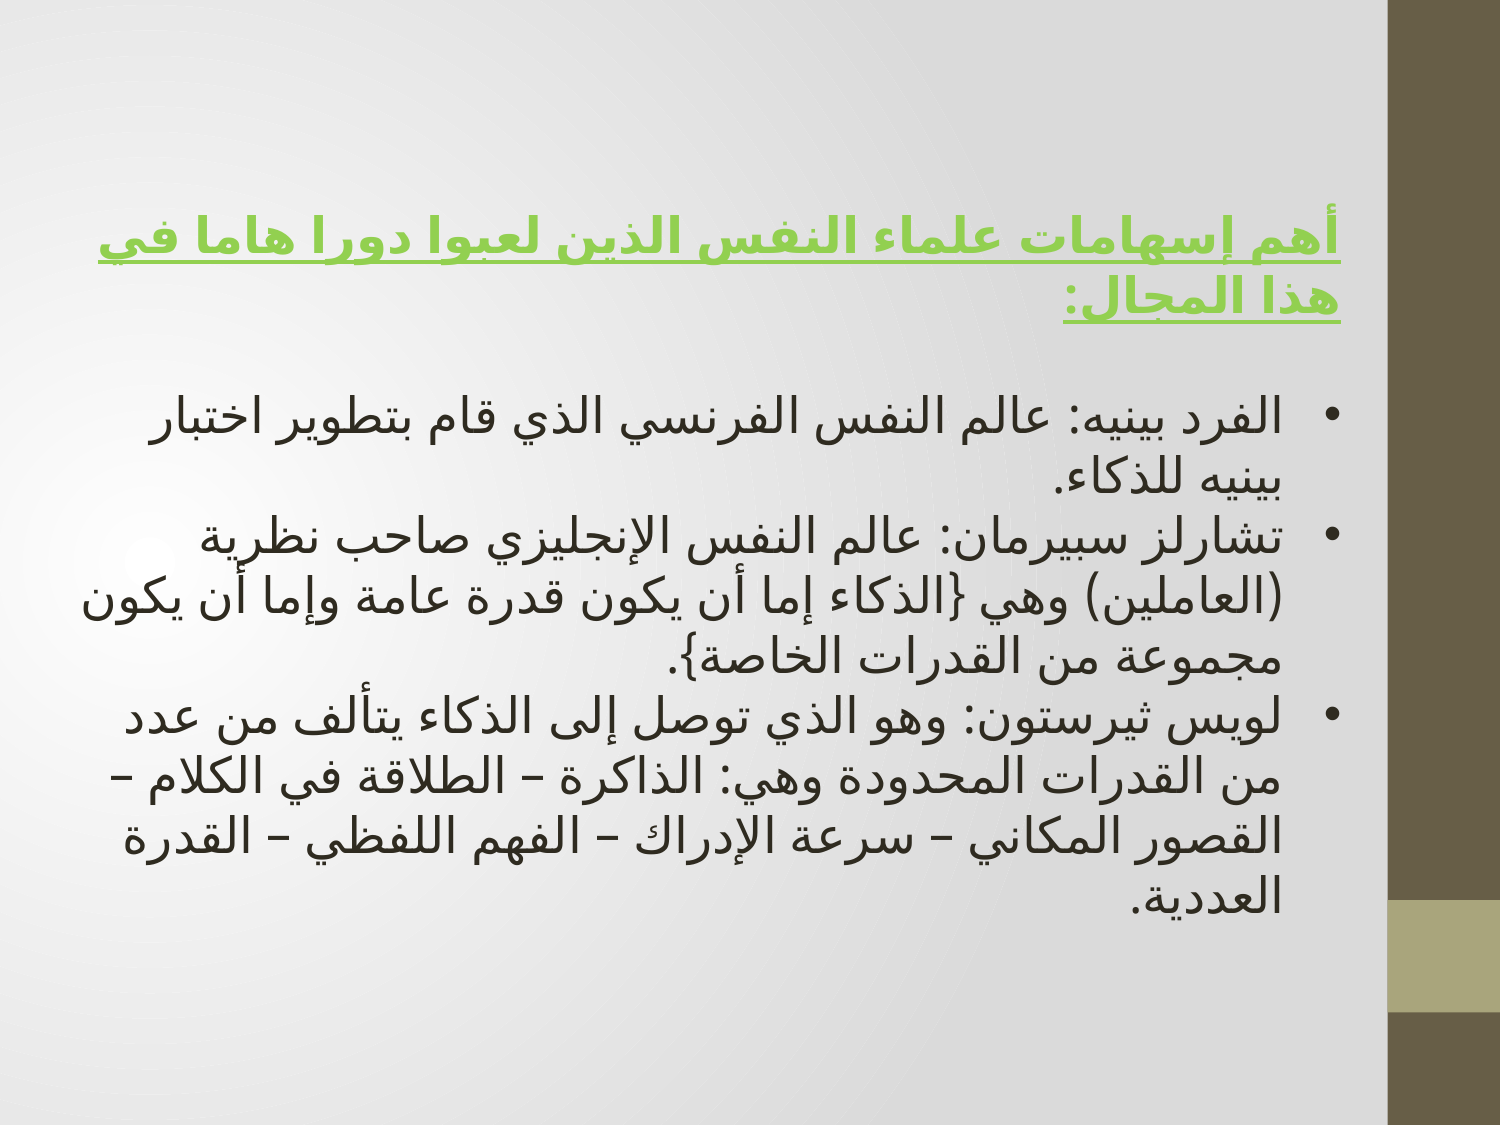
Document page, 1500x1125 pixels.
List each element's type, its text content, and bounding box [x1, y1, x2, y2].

text_box أهم إسهامات علماء النفس الذين لعبوا دورا هاما في هذا المجال: الفرد بينيه: عالم النفس الفرنسي الذي قام بتطوير اختبار بينيه للذكاء. تشارلز سبيرمان: عالم النفس الإنجليزي صاحب نظرية (العاملين) وهي {الذكاء إما أن يكون قدرة عامة وإما أن يكون مجموعة من القدرات الخاصة}. لويس ثيرستون: وهو الذي توصل إلى الذكاء يتألف من عدد من القدرات المحدودة وهي: الذاكرة – الطلاقة في الكلام – القصور المكاني – سرعة الإدراك – الفهم اللفظي – القدرة العددية. [56, 196, 1356, 976]
